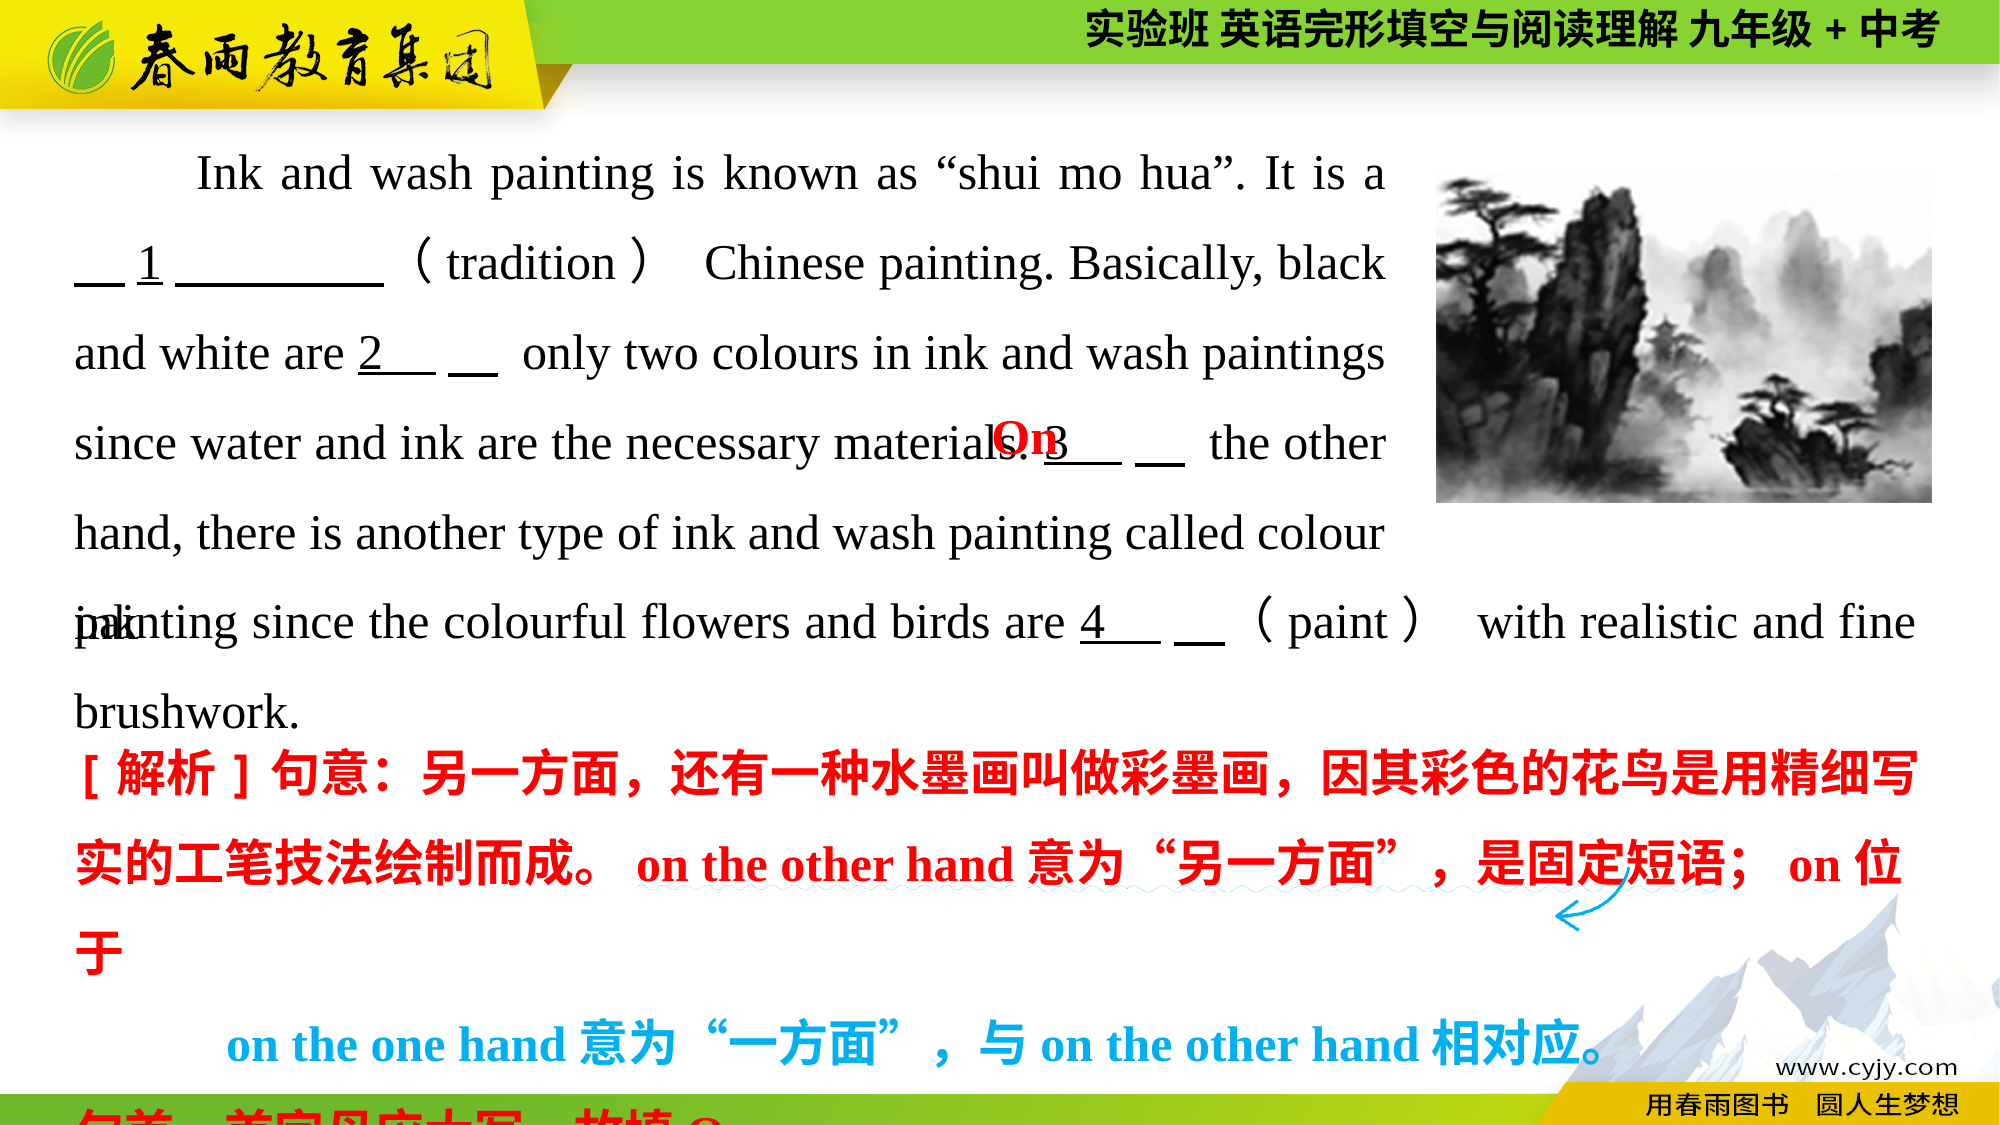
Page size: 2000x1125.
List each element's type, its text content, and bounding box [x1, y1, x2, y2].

picture [1554, 867, 1627, 931]
text_box [解析]句意：另一方面，还有一种水墨画叫做彩墨画，因其彩色的花鸟是用精细写实的工笔技法绘制而成。on the other hand意为“另一方面”，是固定短语；on位于 on the one hand意为“一方面”，与on the other hand相对应。 句首，首字母应大写。故填On。 [59, 704, 1944, 1125]
list Ink and wash painting is known as “shui mo hua”. It is a 1 （tradition） Chinese painting. Basically, black and white are 2 only two colours in ink and wash paintings since water and ink are the necessary materials. 3 the other hand, there is another type of ink and wash painting called colour ink [59, 101, 1402, 550]
picture [1566, 874, 1630, 931]
text_box On [976, 396, 1074, 472]
text_box painting since the colourful flowers and birds are 4 （paint） with realistic and fine brushwork. [59, 550, 1932, 746]
picture [0, 0, 2000, 1125]
